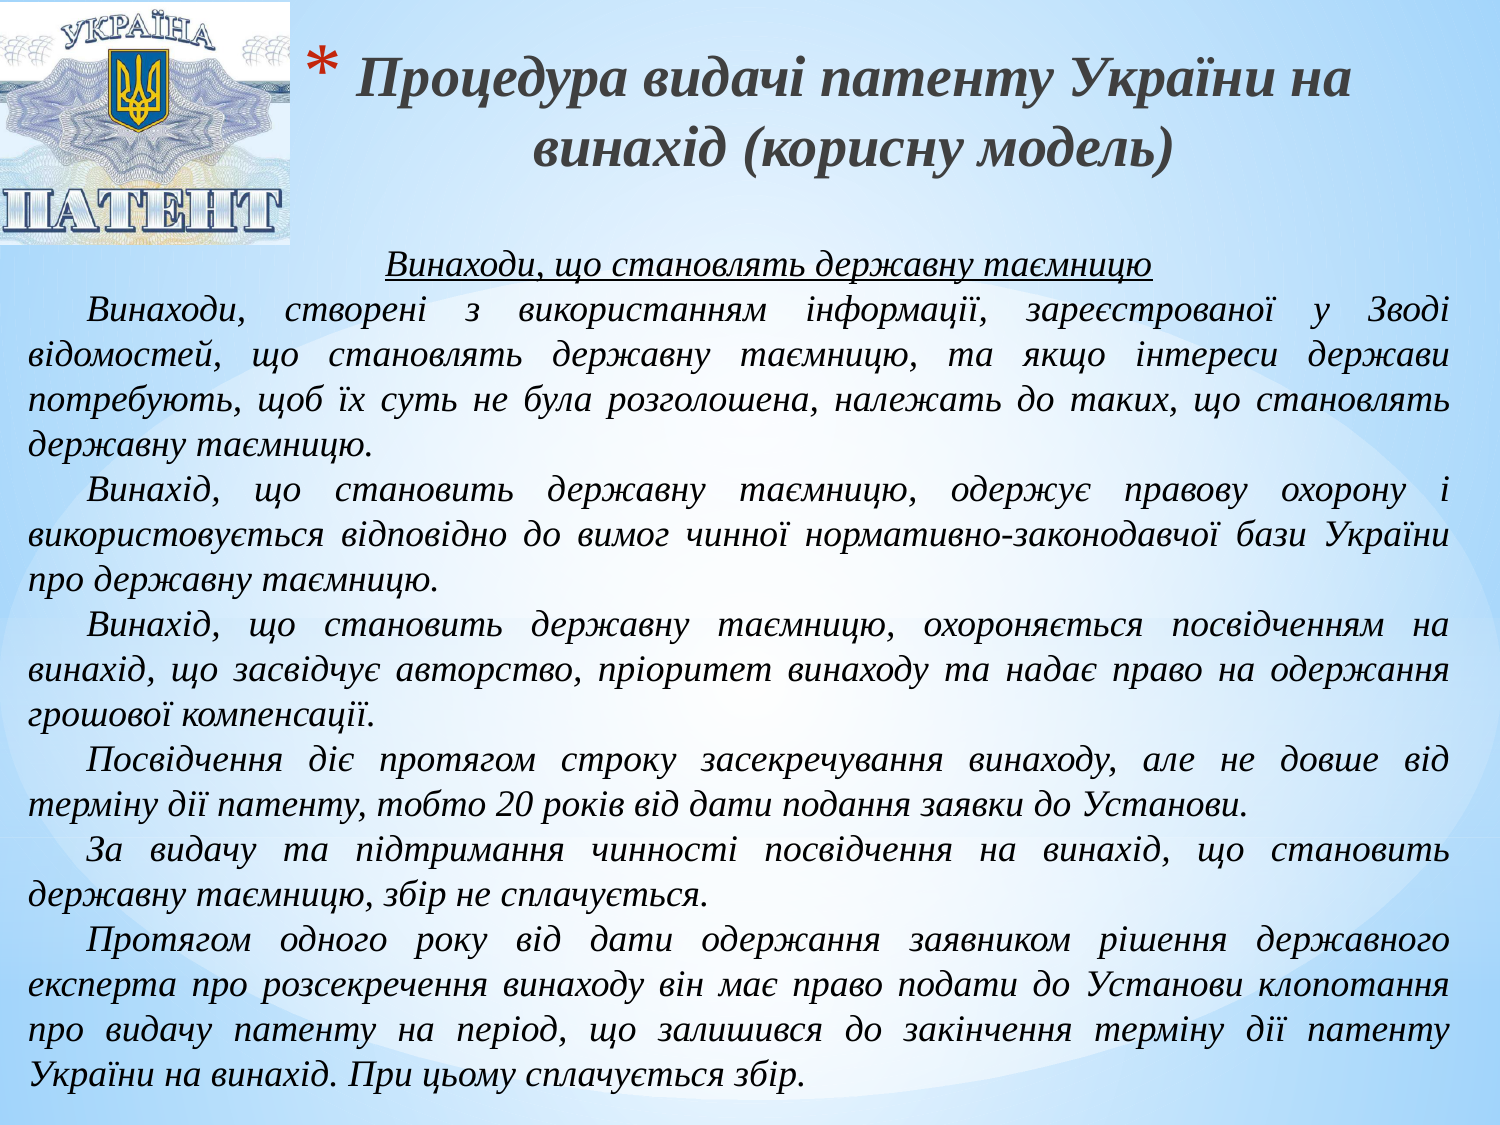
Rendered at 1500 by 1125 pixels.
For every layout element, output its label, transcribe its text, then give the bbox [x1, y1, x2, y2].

text_box Винаходи, що становлять державну таємницю Винаходи, створені з використанням інформації, зареєстрованої у Зводі відомостей, що становлять державну таємницю, та якщо інтереси держави потребують, щоб їх суть не була розголошена, належать до таких, що становлять державну таємницю. Винахід, що становить державну таємницю, одержує правову охорону і використовується відповідно до вимог чинної нормативно-законодавчої бази України про державну таємницю. Винахід, що становить державну таємницю, охороняється посвідченням на винахід, що засвідчує авторство, пріоритет винаходу та надає право на одержання грошової компенсації. Посвідчення діє протягом строку засекречування винаходу, але не довше від терміну дії патенту, тобто 20 років від дати подання заявки до Установи. За видачу та підтримання чинності посвідчення на винахід, що становить державну таємницю, збір не сплачується. Протягом одного року від дати одержання заявником рішення державного експерта про розсекречення винаходу він має право подати до Установи клопотання про видачу патенту на період, що залишився до закінчення терміну дії патенту України на винахід. При цьому сплачується збір. [13, 231, 1467, 1102]
picture [0, 2, 290, 245]
text_box Процедура видачі патенту України на винахід (корисну модель) [295, 30, 1427, 171]
